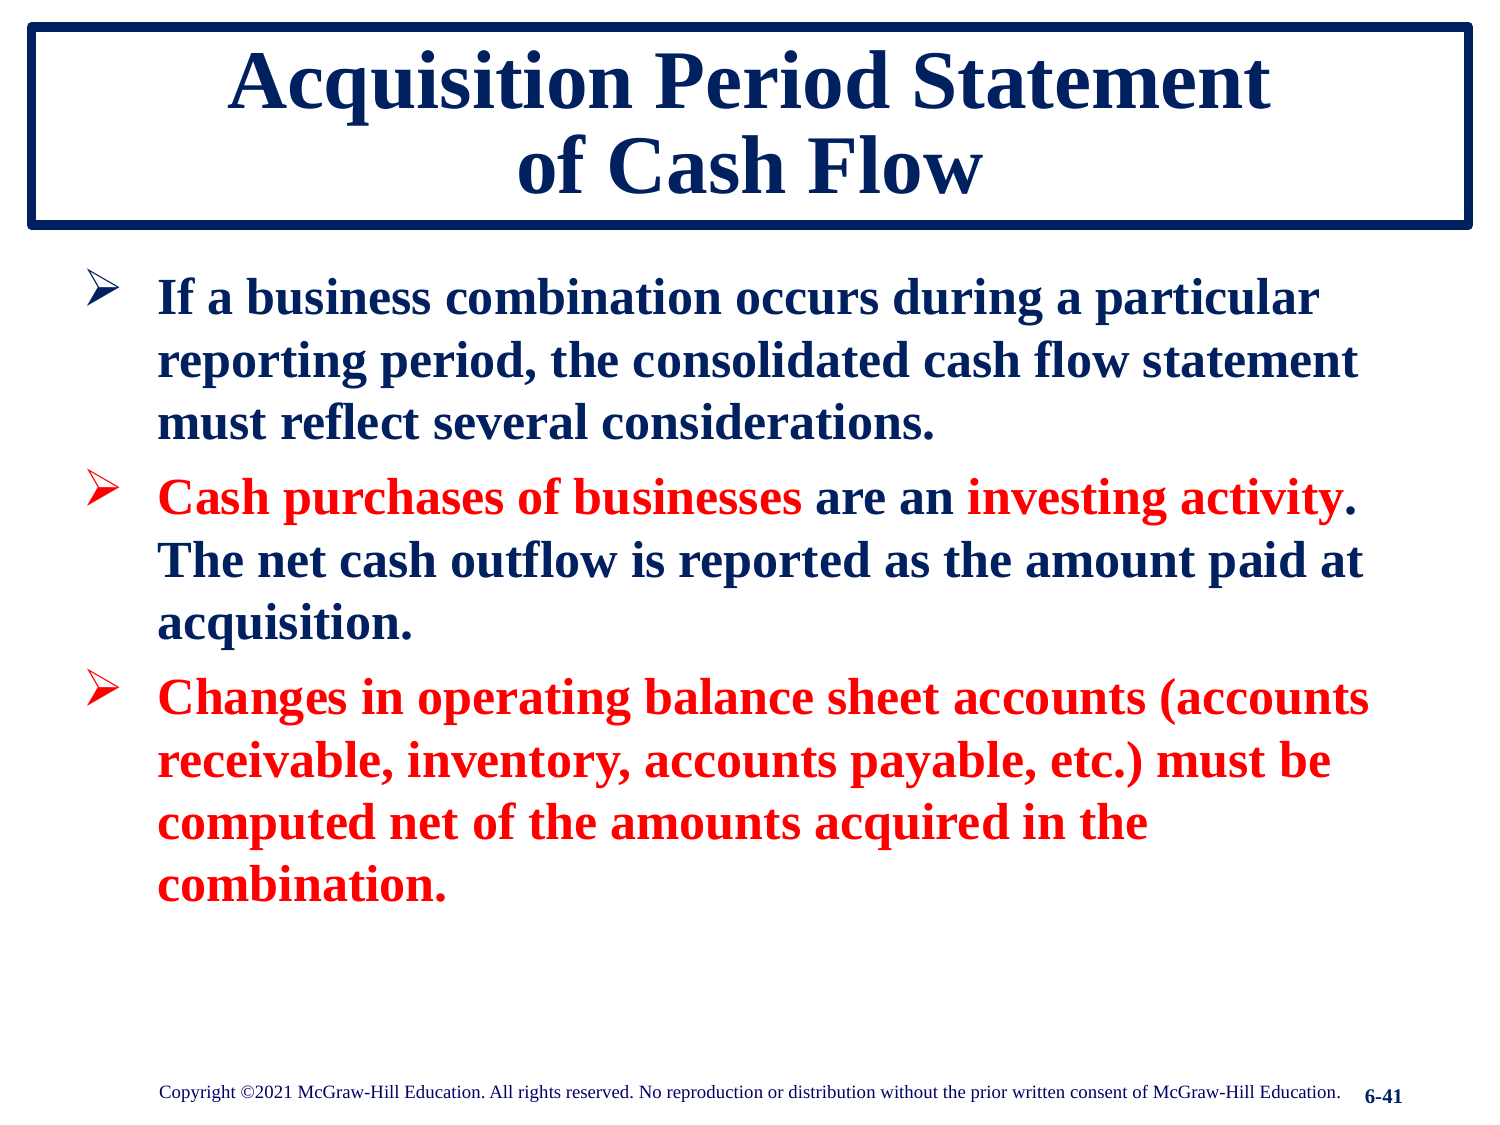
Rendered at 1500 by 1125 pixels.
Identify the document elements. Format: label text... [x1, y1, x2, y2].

slide_number 6-41 [1350, 1074, 1438, 1125]
list If a business combination occurs during a particular reporting period, the consolidated cash flow statement must reflect several considerations. Cash purchases of businesses are an investing activity. The net cash outflow is reported as the amount paid at acquisition. Changes in operating balance sheet accounts (accounts receivable, inventory, accounts payable, etc.) must be computed net of the amounts acquired in the combination. [67, 254, 1433, 1065]
title Acquisition Period Statement of Cash Flow [27, 22, 1473, 230]
text_box Copyright ©2021 McGraw-Hill Education. All rights reserved. No reproduction or distribution without the prior written consent of McGraw-Hill Education. [76, 1072, 1424, 1110]
